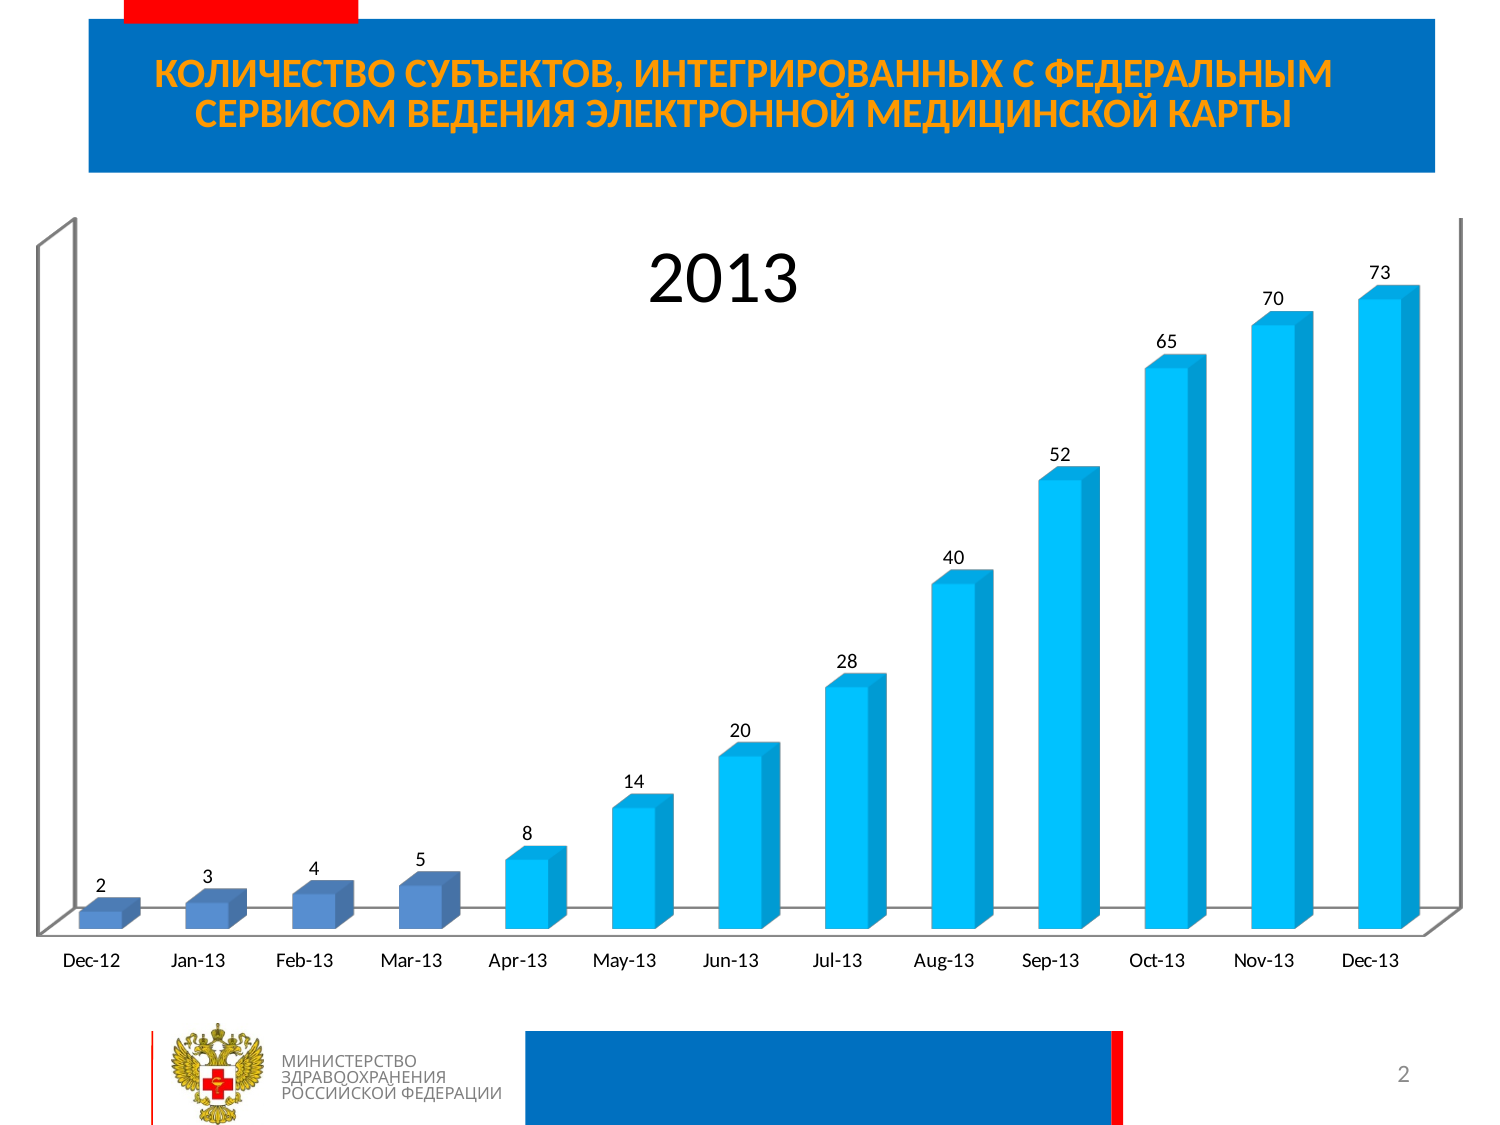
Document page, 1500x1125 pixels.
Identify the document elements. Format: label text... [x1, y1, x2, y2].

text_box [122, 0, 360, 26]
slide_number 1 [1129, 1042, 1425, 1103]
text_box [151, 1022, 1124, 1125]
text_box [86, 17, 1437, 175]
text_box [1387, 1054, 1500, 1125]
text_box КОЛИЧЕСТВО СУБЪЕКТОВ, ИНТЕГРИРОВАННЫХ С ФЕДЕРАЛЬНЫМ СЕРВИСОМ ВЕДЕНИЯ ЭЛЕКТРОННОЙ МЕДИЦИНСКОЙ КАРТЫ [123, 42, 1365, 149]
chart [0, 201, 1500, 988]
